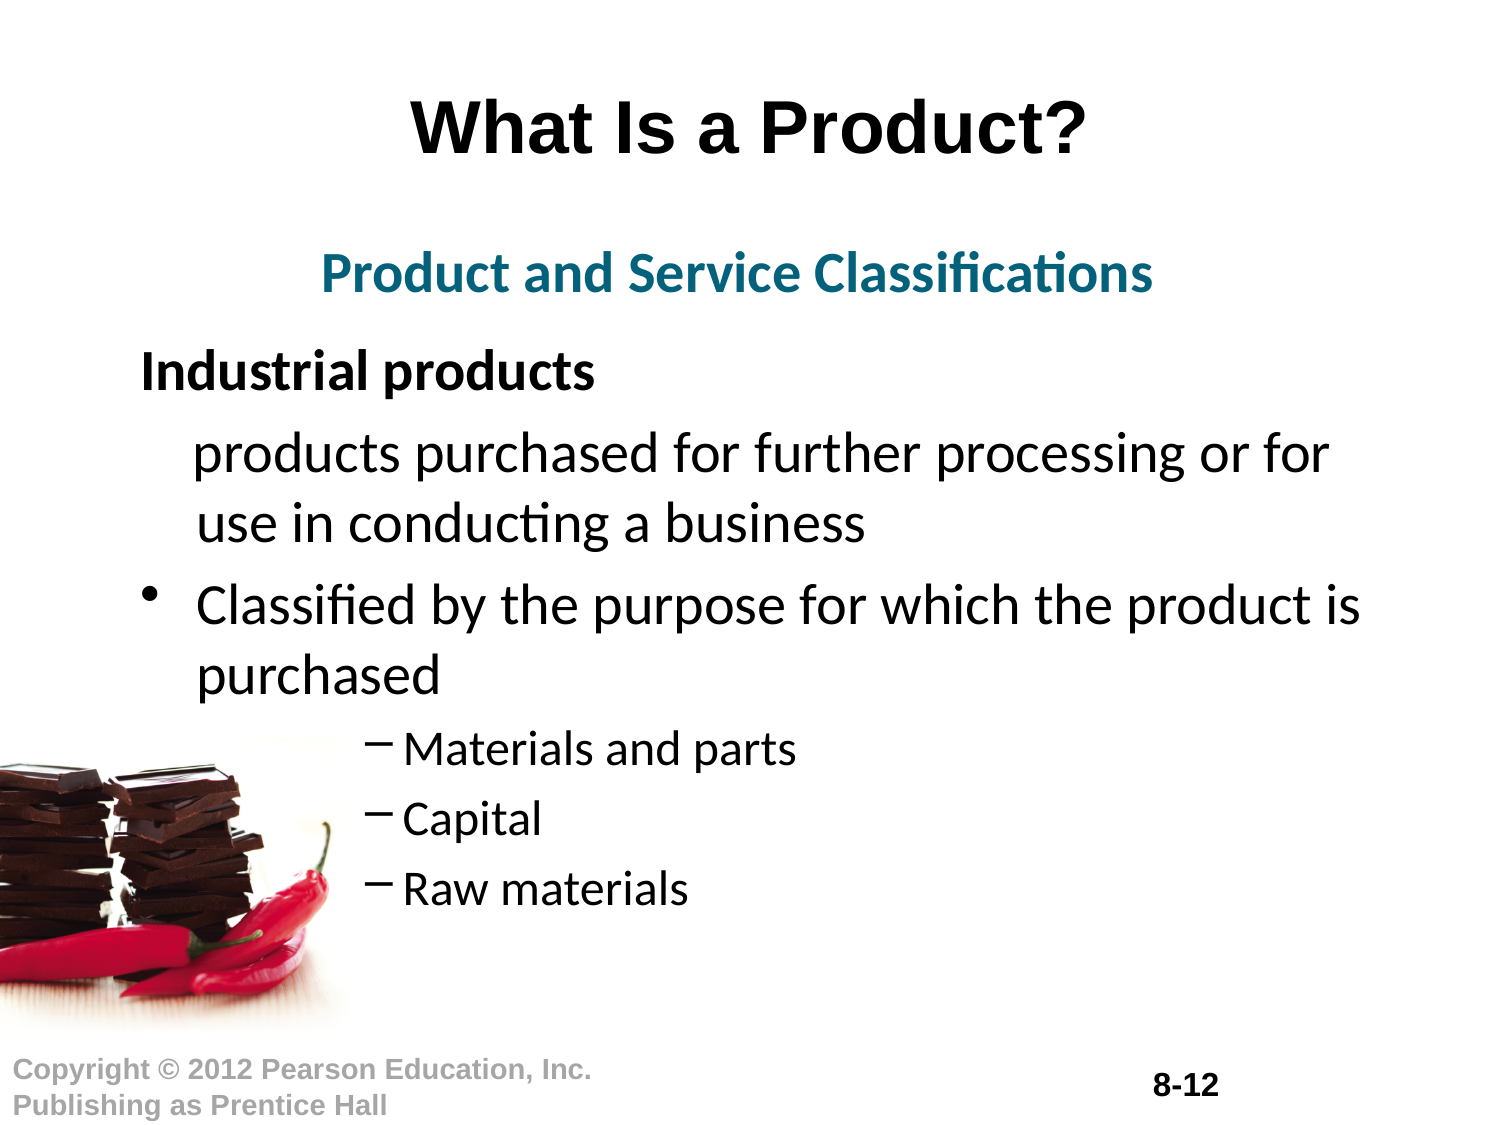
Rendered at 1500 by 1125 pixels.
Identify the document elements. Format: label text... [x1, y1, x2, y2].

list Product and Service Classifications [149, 237, 1326, 301]
picture [0, 737, 361, 1038]
list Industrial products products purchased for further processing or for use in conducting a business Classified by the purpose for which the product is purchased Materials and parts Capital Raw materials [124, 324, 1401, 1001]
title What Is a Product? [112, 37, 1388, 226]
